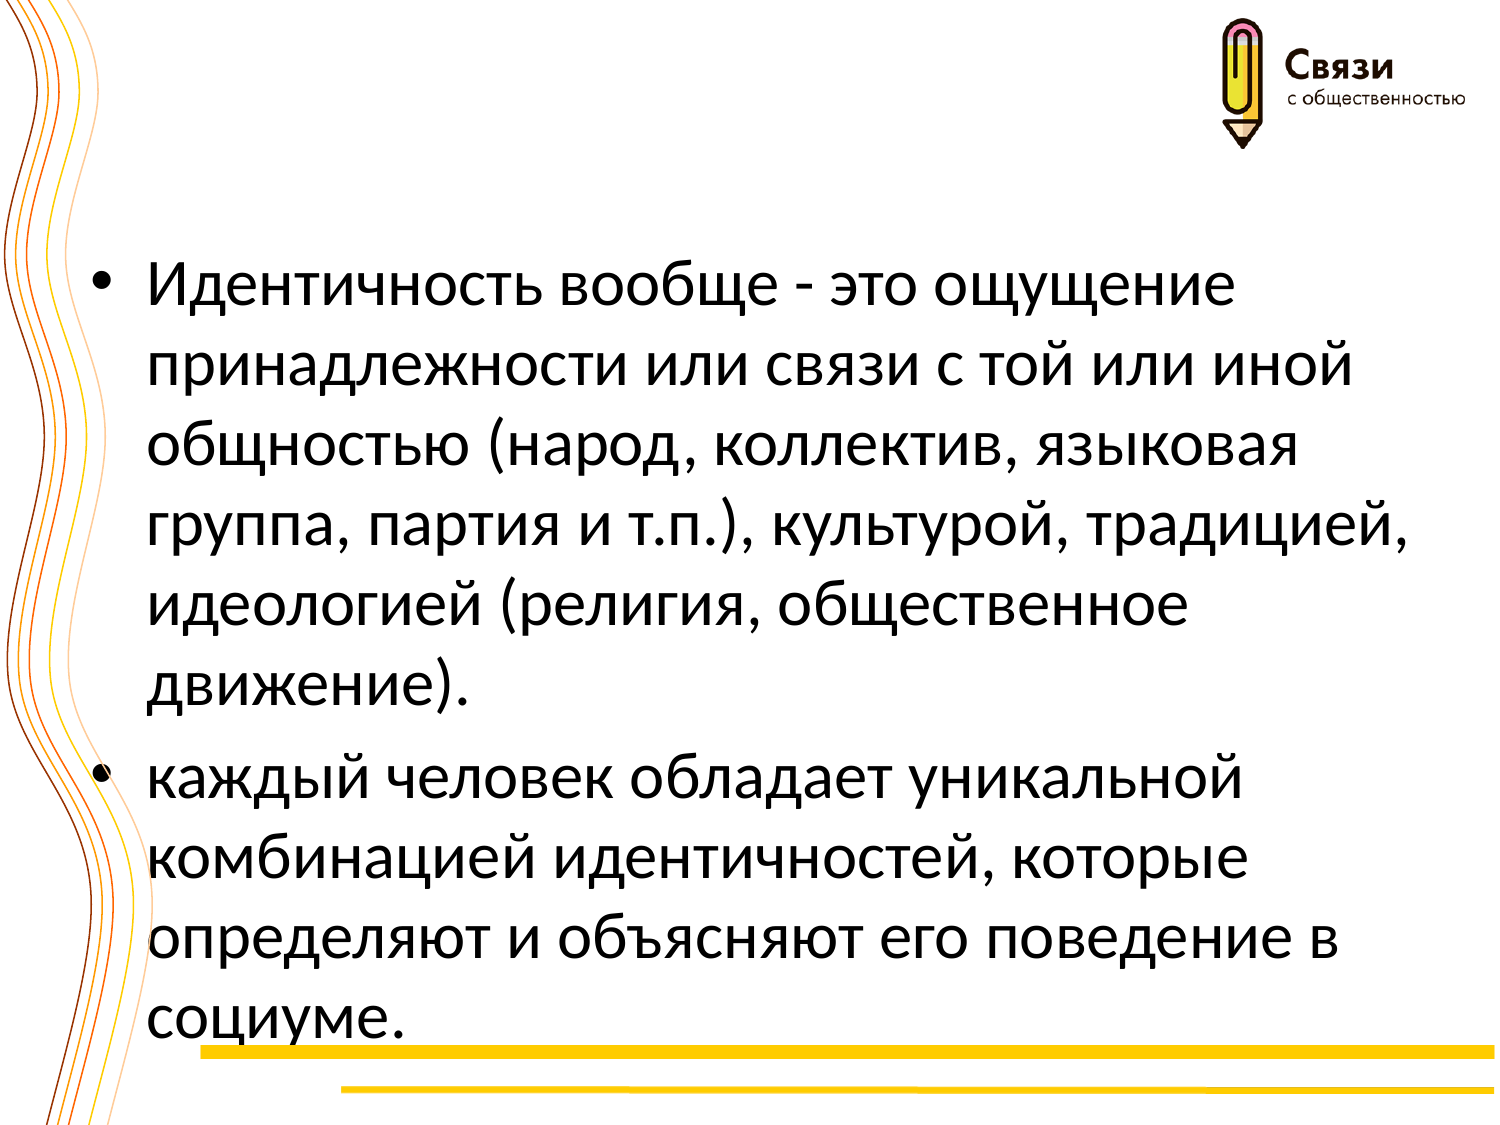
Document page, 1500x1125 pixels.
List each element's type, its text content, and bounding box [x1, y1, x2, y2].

list Идентичность вообще - это ощущение принадлежности или связи с той или иной общностью (народ, коллектив, языковая группа, партия и т.п.), культурой, традицией, идеологией (религия, общественное движение). каждый человек обладает уникальной комбинацией идентичностей, которые определяют и объясняют его поведение в социуме. [213, 231, 1472, 1005]
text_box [4, 0, 207, 1125]
picture [199, 1045, 1495, 1059]
picture [1222, 18, 1472, 150]
picture [339, 1086, 1495, 1095]
